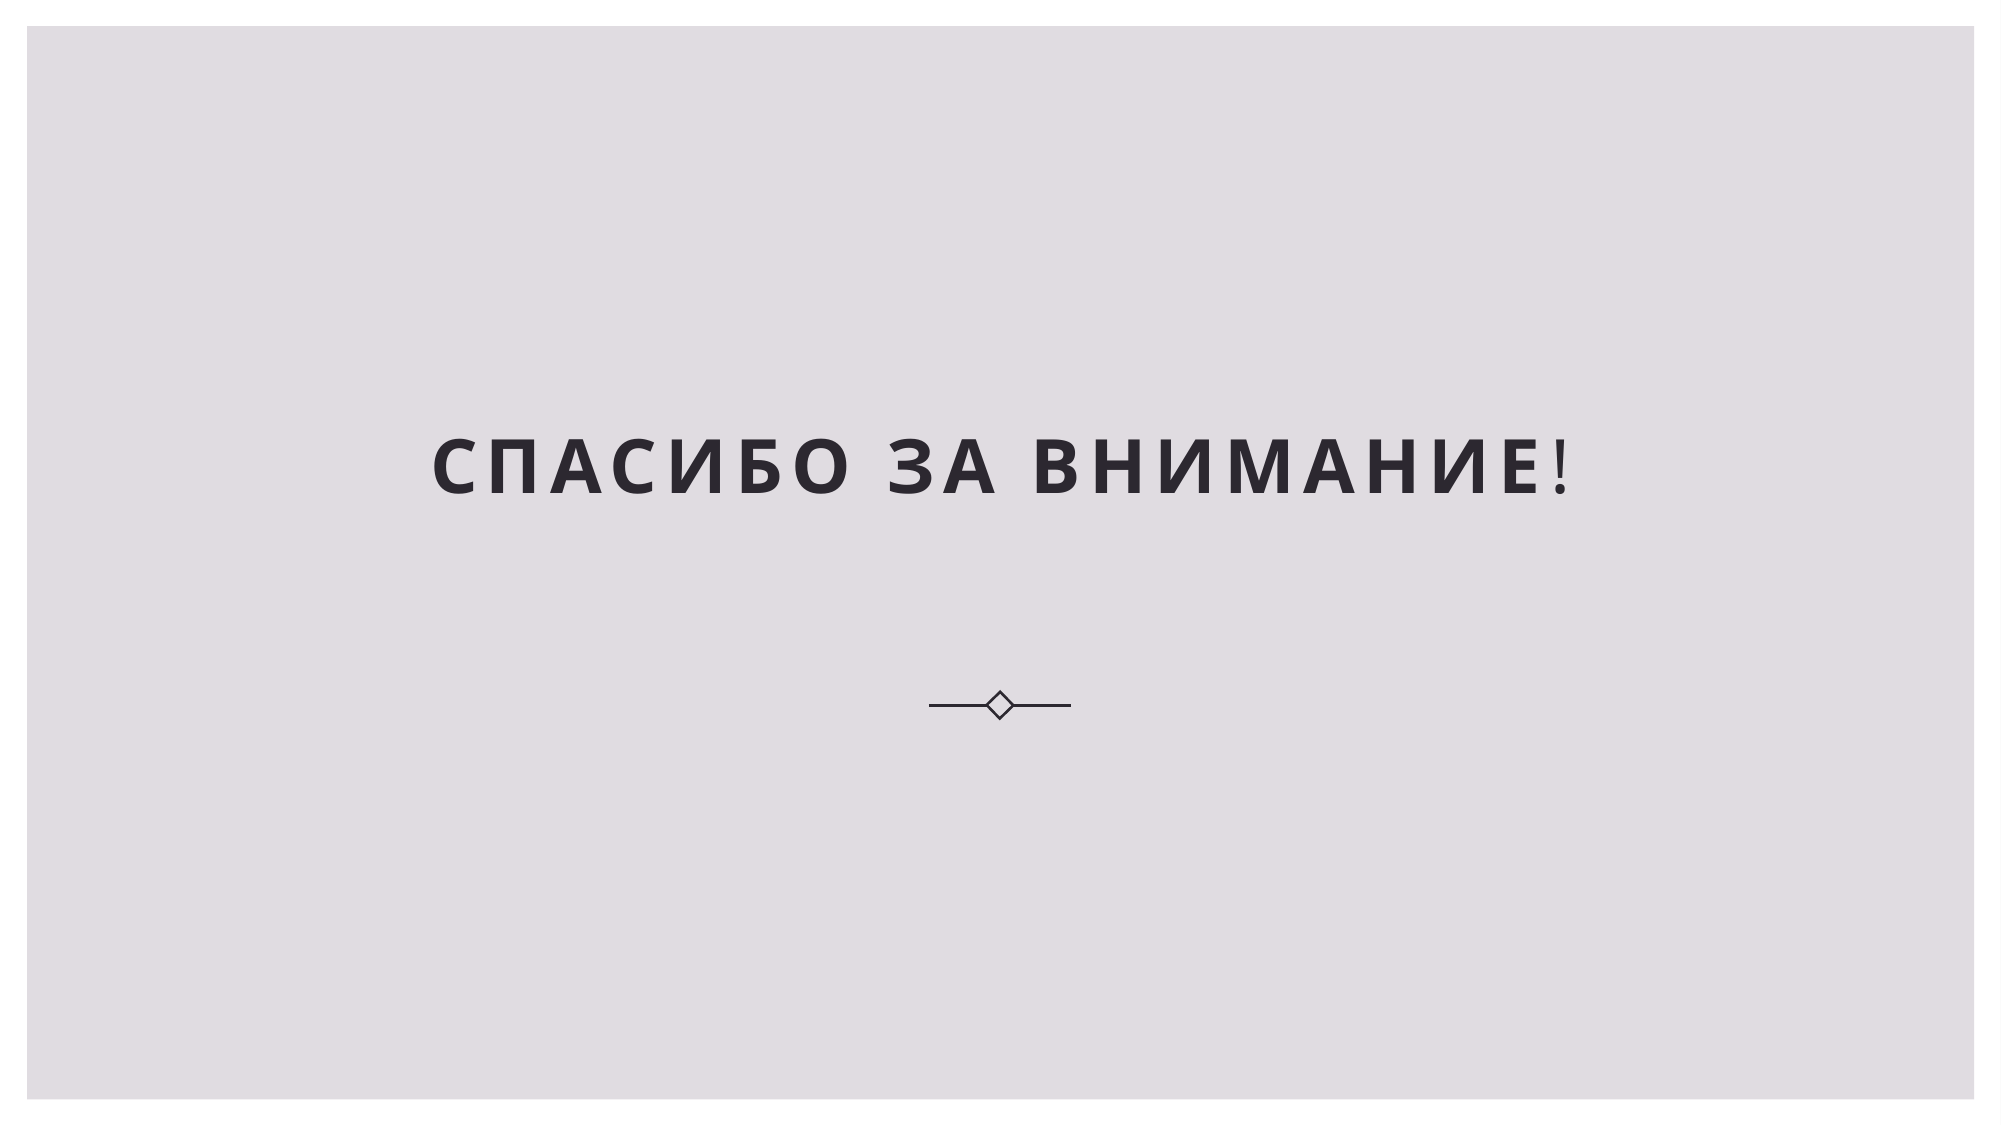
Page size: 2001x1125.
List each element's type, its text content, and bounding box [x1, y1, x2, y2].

title Спасибо за внимание! [384, 195, 1617, 516]
text_box [0, 0, 2000, 1125]
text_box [928, 695, 1072, 715]
text_box [26, 25, 1975, 1100]
